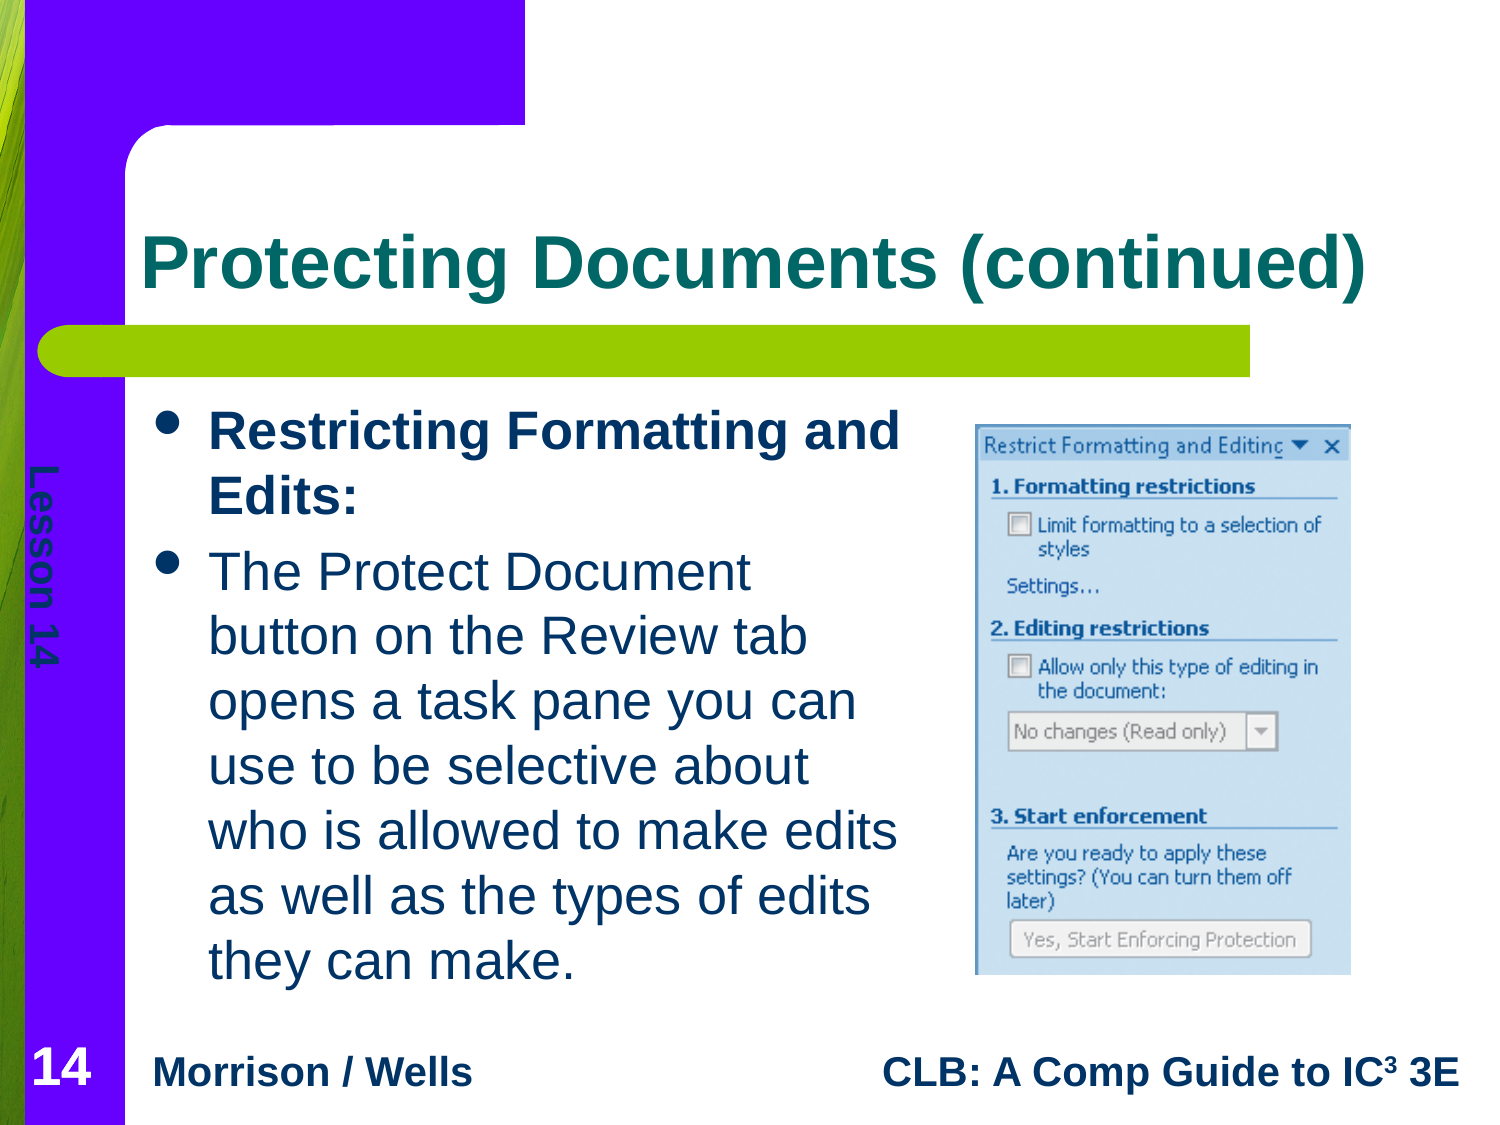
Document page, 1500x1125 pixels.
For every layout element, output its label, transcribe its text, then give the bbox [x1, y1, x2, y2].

picture [974, 424, 1351, 976]
list Restricting Formatting and Edits: The Protect Document button on the Review tab opens a task pane you can use to be selective about who is allowed to make edits as well as the types of edits they can make. [137, 387, 926, 1001]
title Protecting Documents (continued) [124, 124, 1426, 313]
text_box 14 [13, 1023, 111, 1105]
picture [0, 0, 25, 1125]
